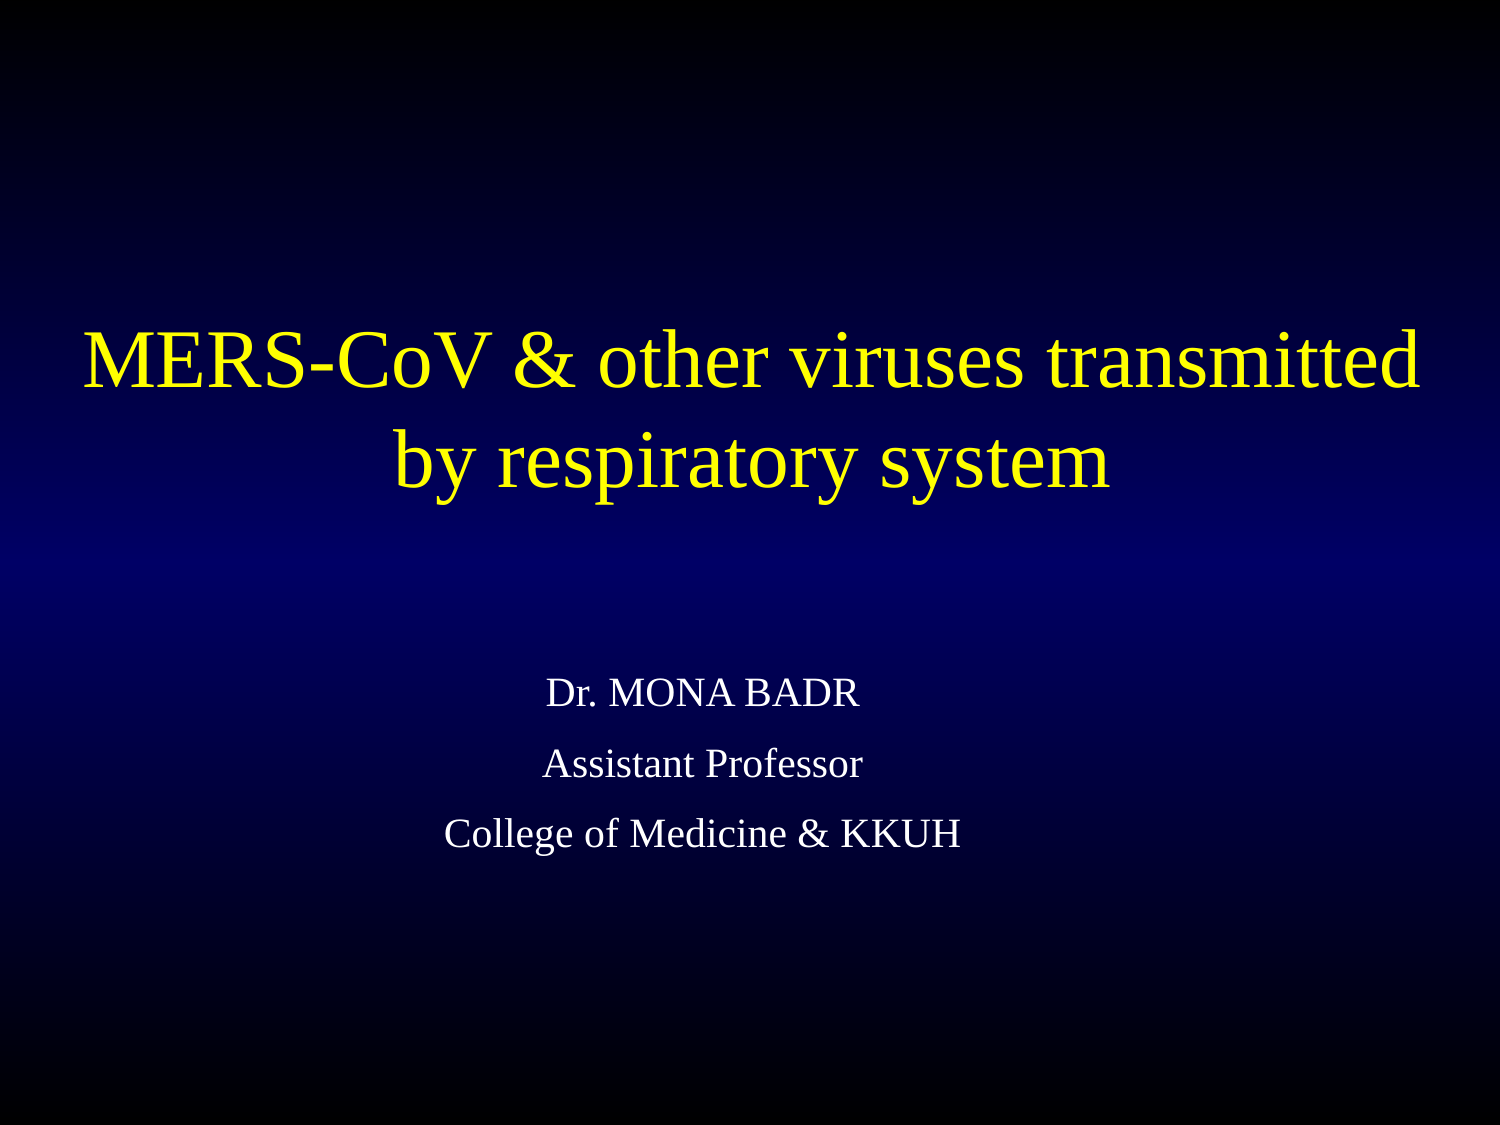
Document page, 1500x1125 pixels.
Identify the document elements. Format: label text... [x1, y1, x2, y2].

text_box Dr. MONA BADR Assistant Professor College of Medicine & KKUH [277, 657, 1129, 864]
text_box MERS-CoV & other viruses transmitted by respiratory system [29, 278, 1477, 529]
